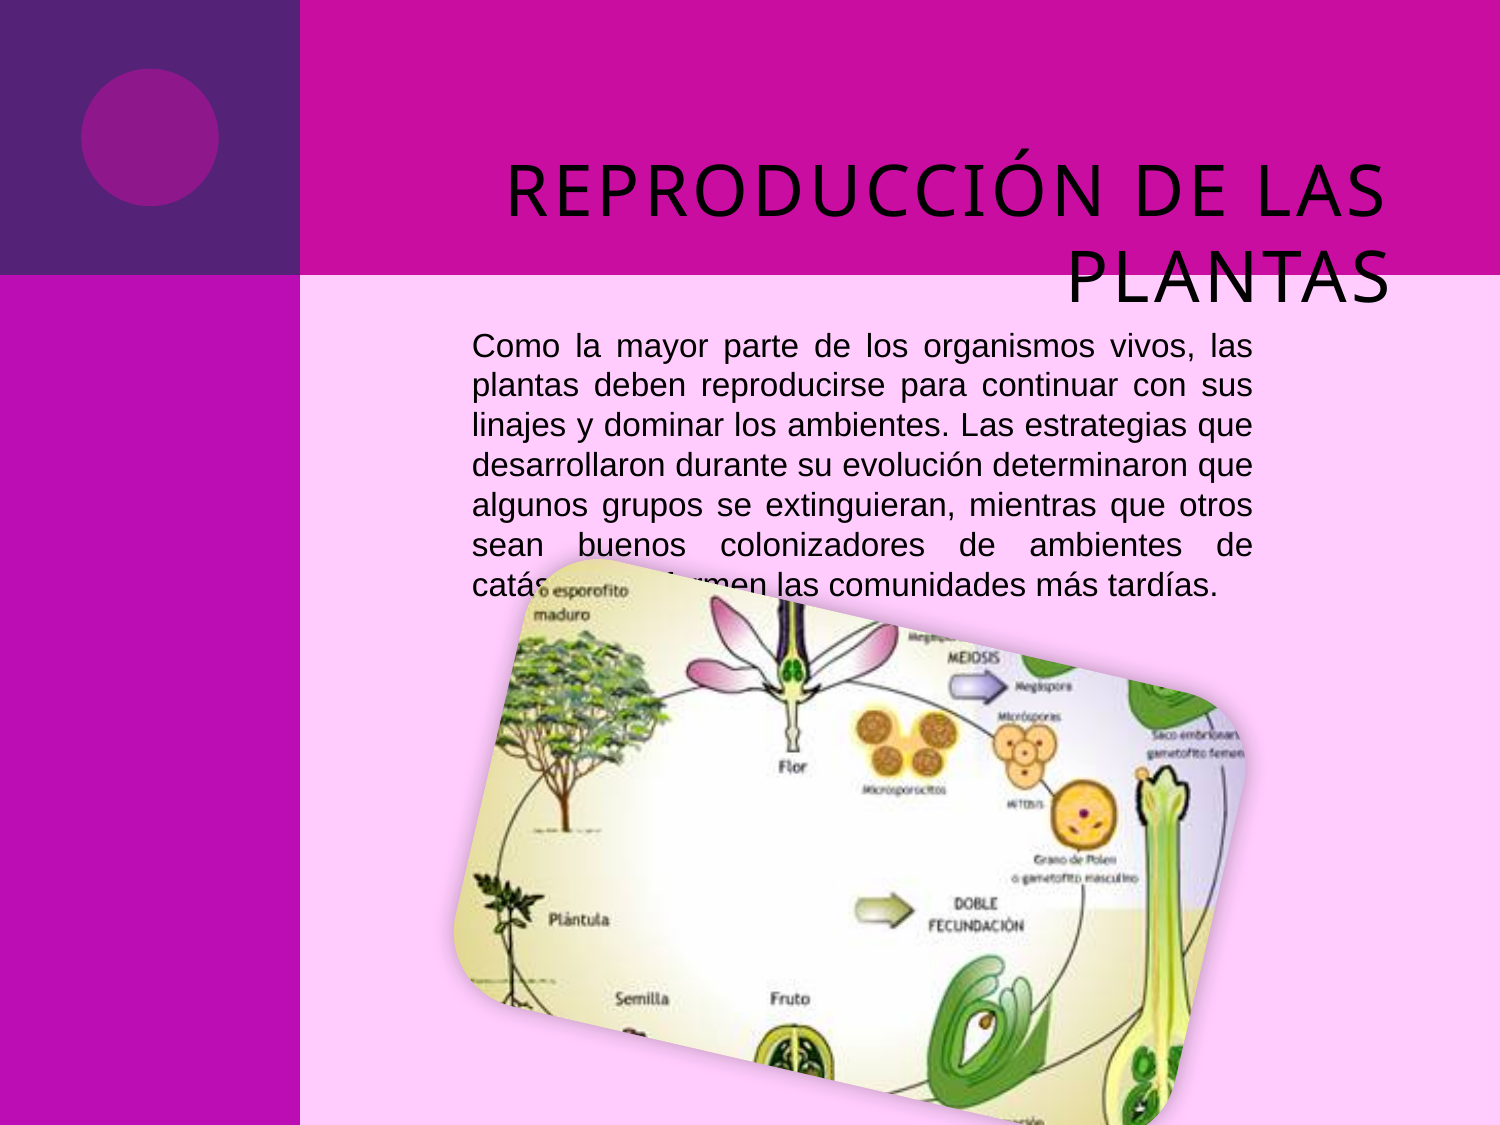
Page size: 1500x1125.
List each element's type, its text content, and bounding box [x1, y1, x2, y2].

picture [453, 559, 1246, 1125]
text_box Como la mayor parte de los organismos vivos, las plantas deben reproducirse para continuar con sus linajes y dominar los ambientes. Las estrategias que desarrollaron durante su evolución determinaron que algunos grupos se extinguieran, mientras que otros sean buenos colonizadores de ambientes de catástrofe, o formen las comunidades más tardías. [457, 316, 1270, 651]
title Reproducción de las plantas [253, 136, 1407, 325]
